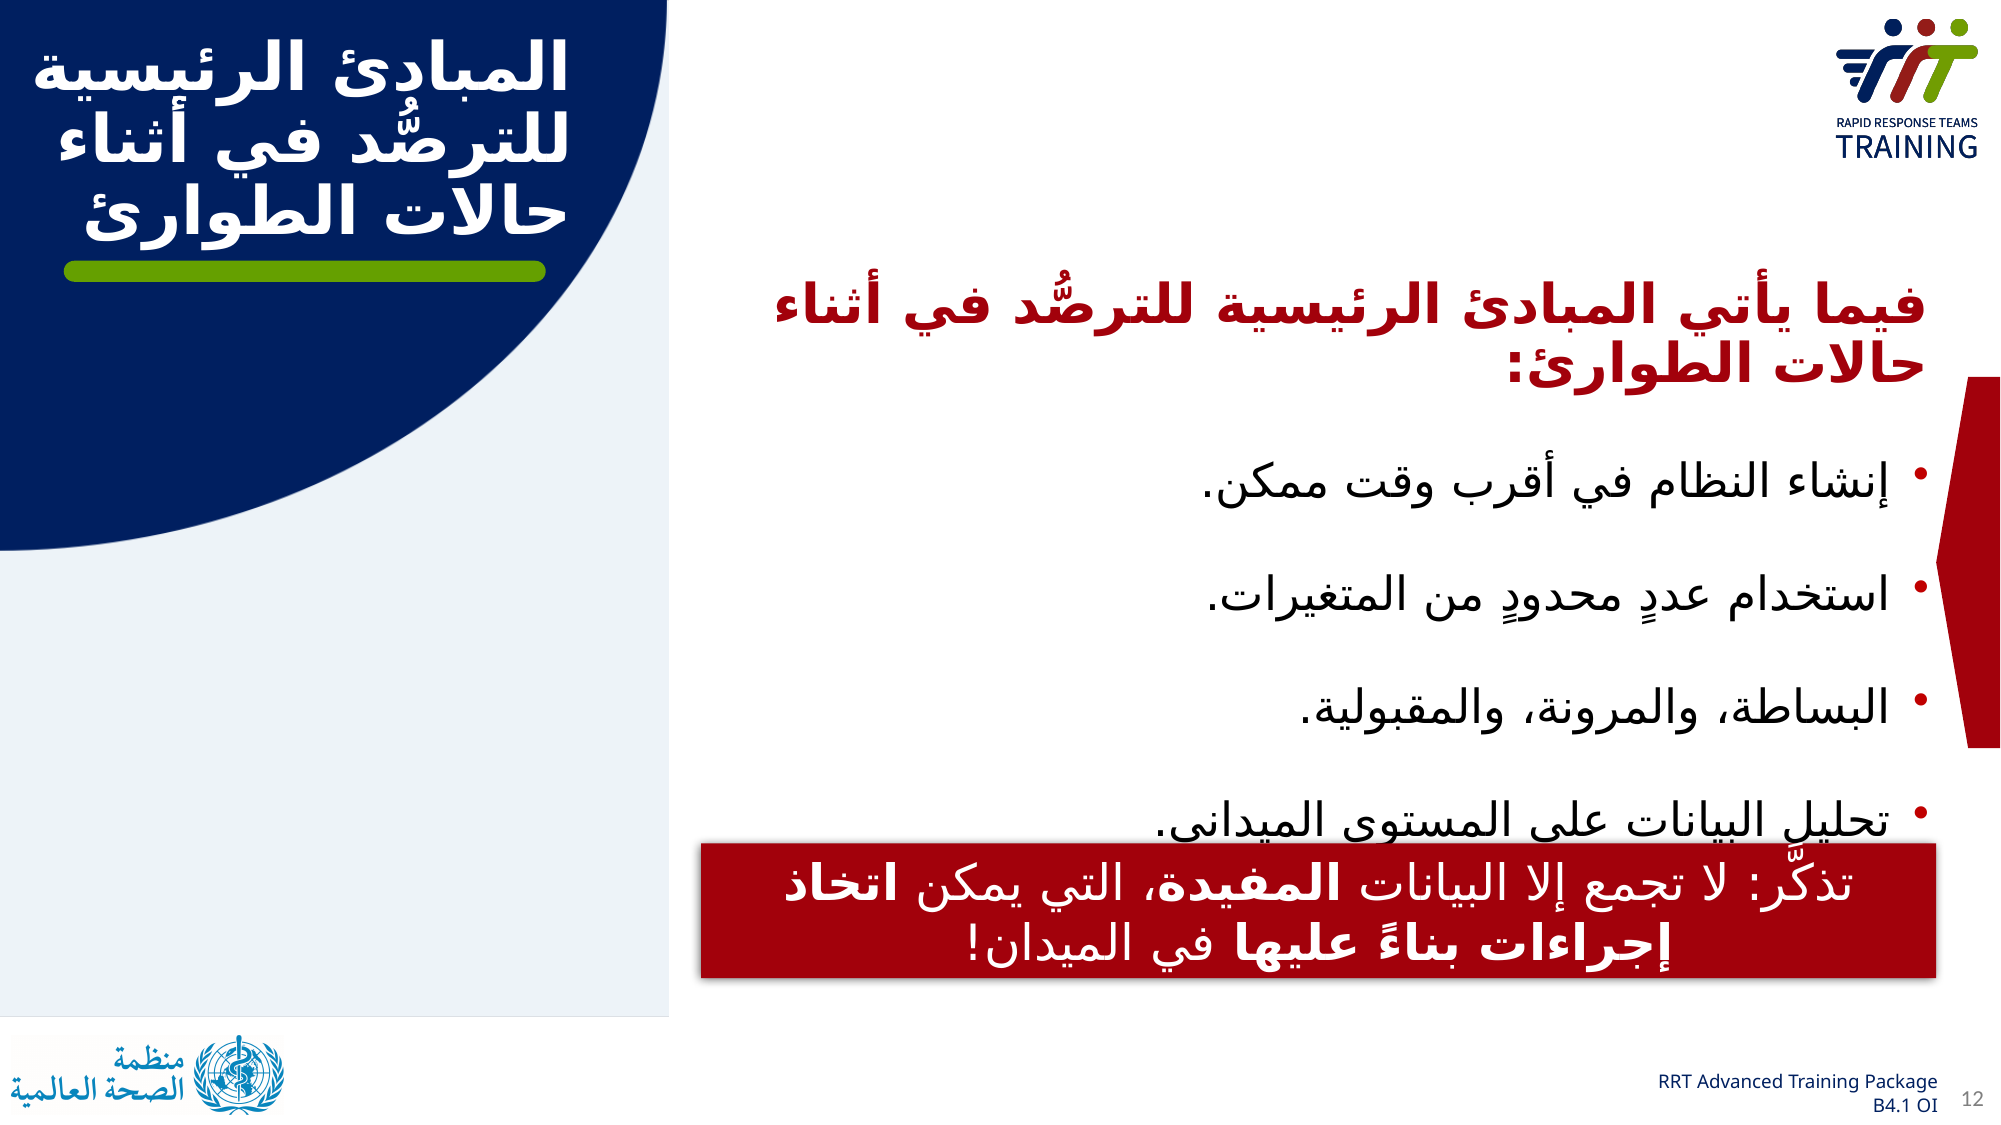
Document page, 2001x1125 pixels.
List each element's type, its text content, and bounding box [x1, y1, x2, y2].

picture [1835, 19, 1978, 167]
picture [11, 1035, 284, 1115]
list فيما يأتي المبادئ الرئيسية للترصُّد في أثناء حالات الطوارئ: إنشاء النظام في أقرب وقت ممكن. استخدام عددٍ محدودٍ من المتغيرات. البساطة، والمرونة، والمقبولية. تحليل البيانات على المستوى الميداني. [700, 268, 1937, 839]
picture [0, 0, 669, 1018]
picture [241, 1050, 247, 1059]
text_box [63, 260, 546, 282]
text_box تذكَّر: لا تجمع إلا البيانات المفيدة، التي يمكن اتخاذ إجراءات بناءً عليها في الميدان! [701, 843, 1937, 979]
title المبادئ الرئيسية للترصُّد في أثناء حالات الطوارئ [9, 0, 581, 282]
